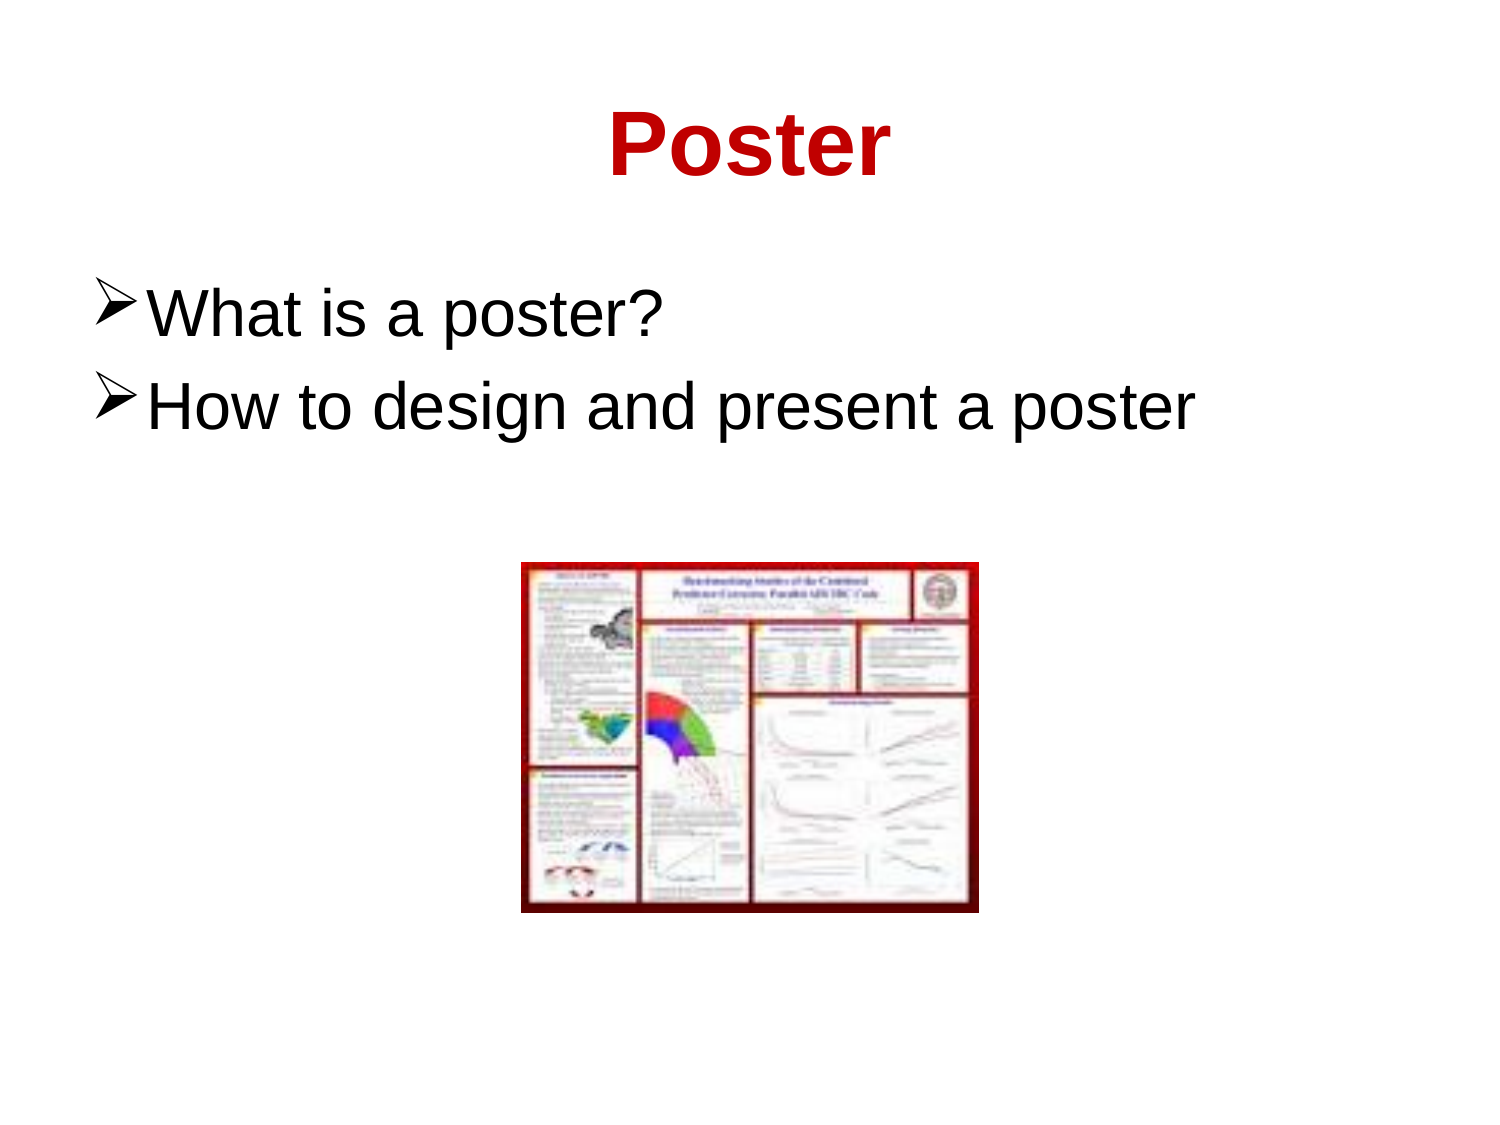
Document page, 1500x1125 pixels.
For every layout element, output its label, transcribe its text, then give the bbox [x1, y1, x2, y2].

list What is a poster? How to design and present a poster [75, 262, 1425, 563]
title Poster [75, 45, 1425, 233]
picture [521, 562, 979, 913]
